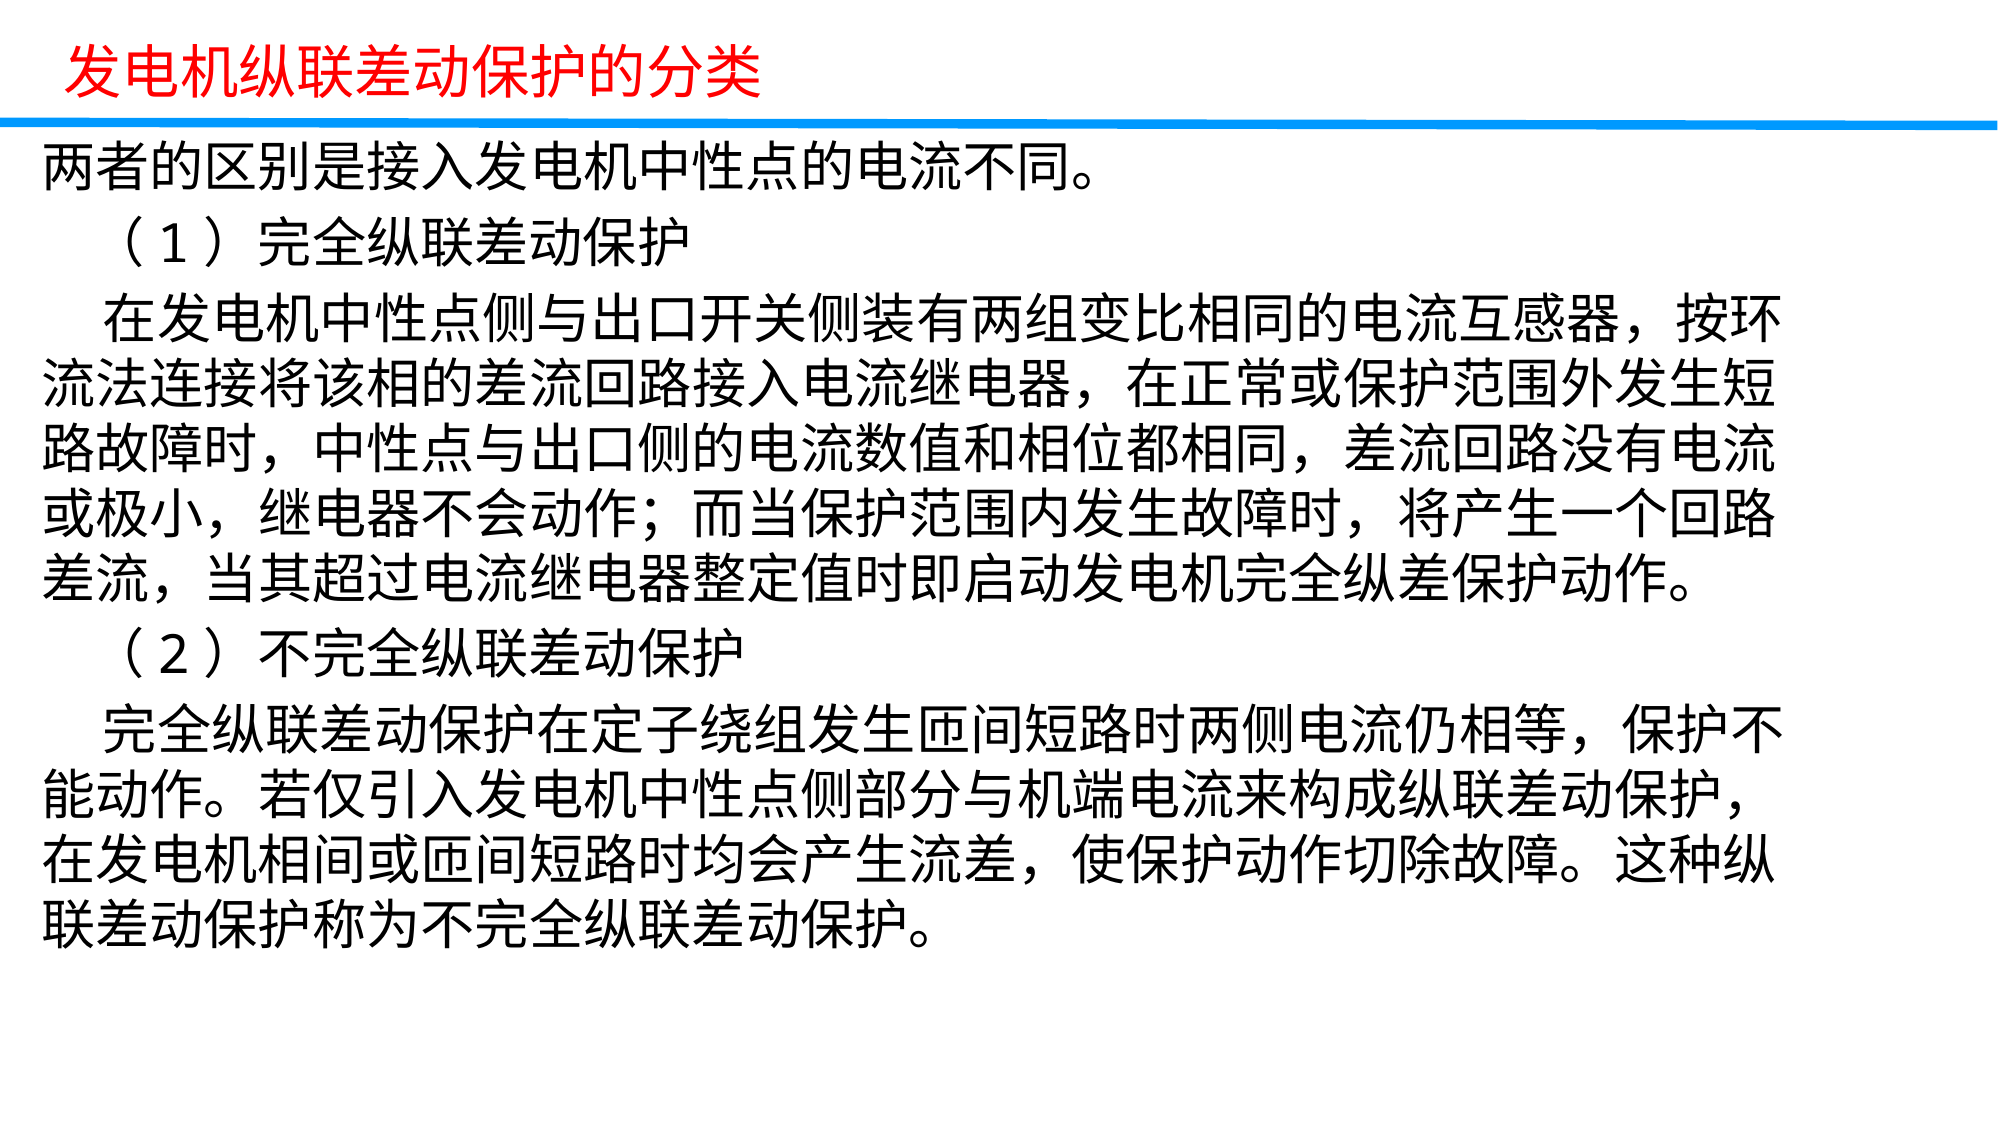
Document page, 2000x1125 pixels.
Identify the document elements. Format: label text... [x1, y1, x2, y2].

text_box 两者的区别是接入发电机中性点的电流不同。 （1）完全纵联差动保护 在发电机中性点侧与出口开关侧装有两组变比相同的电流互感器，按环流法连接将该相的差流回路接入电流继电器，在正常或保护范围外发生短路故障时，中性点与出口侧的电流数值和相位都相同，差流回路没有电流或极小，继电器不会动作；而当保护范围内发生故障时，将产生一个回路差流，当其超过电流继电器整定值时即启动发电机完全纵差保护动作。 （2）不完全纵联差动保护 完全纵联差动保护在定子绕组发生匝间短路时两侧电流仍相等，保护不能动作。若仅引入发电机中性点侧部分与机端电流来构成纵联差动保护，在发电机相间或匝间短路时均会产生流差，使保护动作切除故障。这种纵联差动保护称为不完全纵联差动保护。 [26, 137, 1844, 963]
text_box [0, 122, 1998, 126]
text_box 发电机纵联差动保护的分类 [48, 27, 813, 121]
